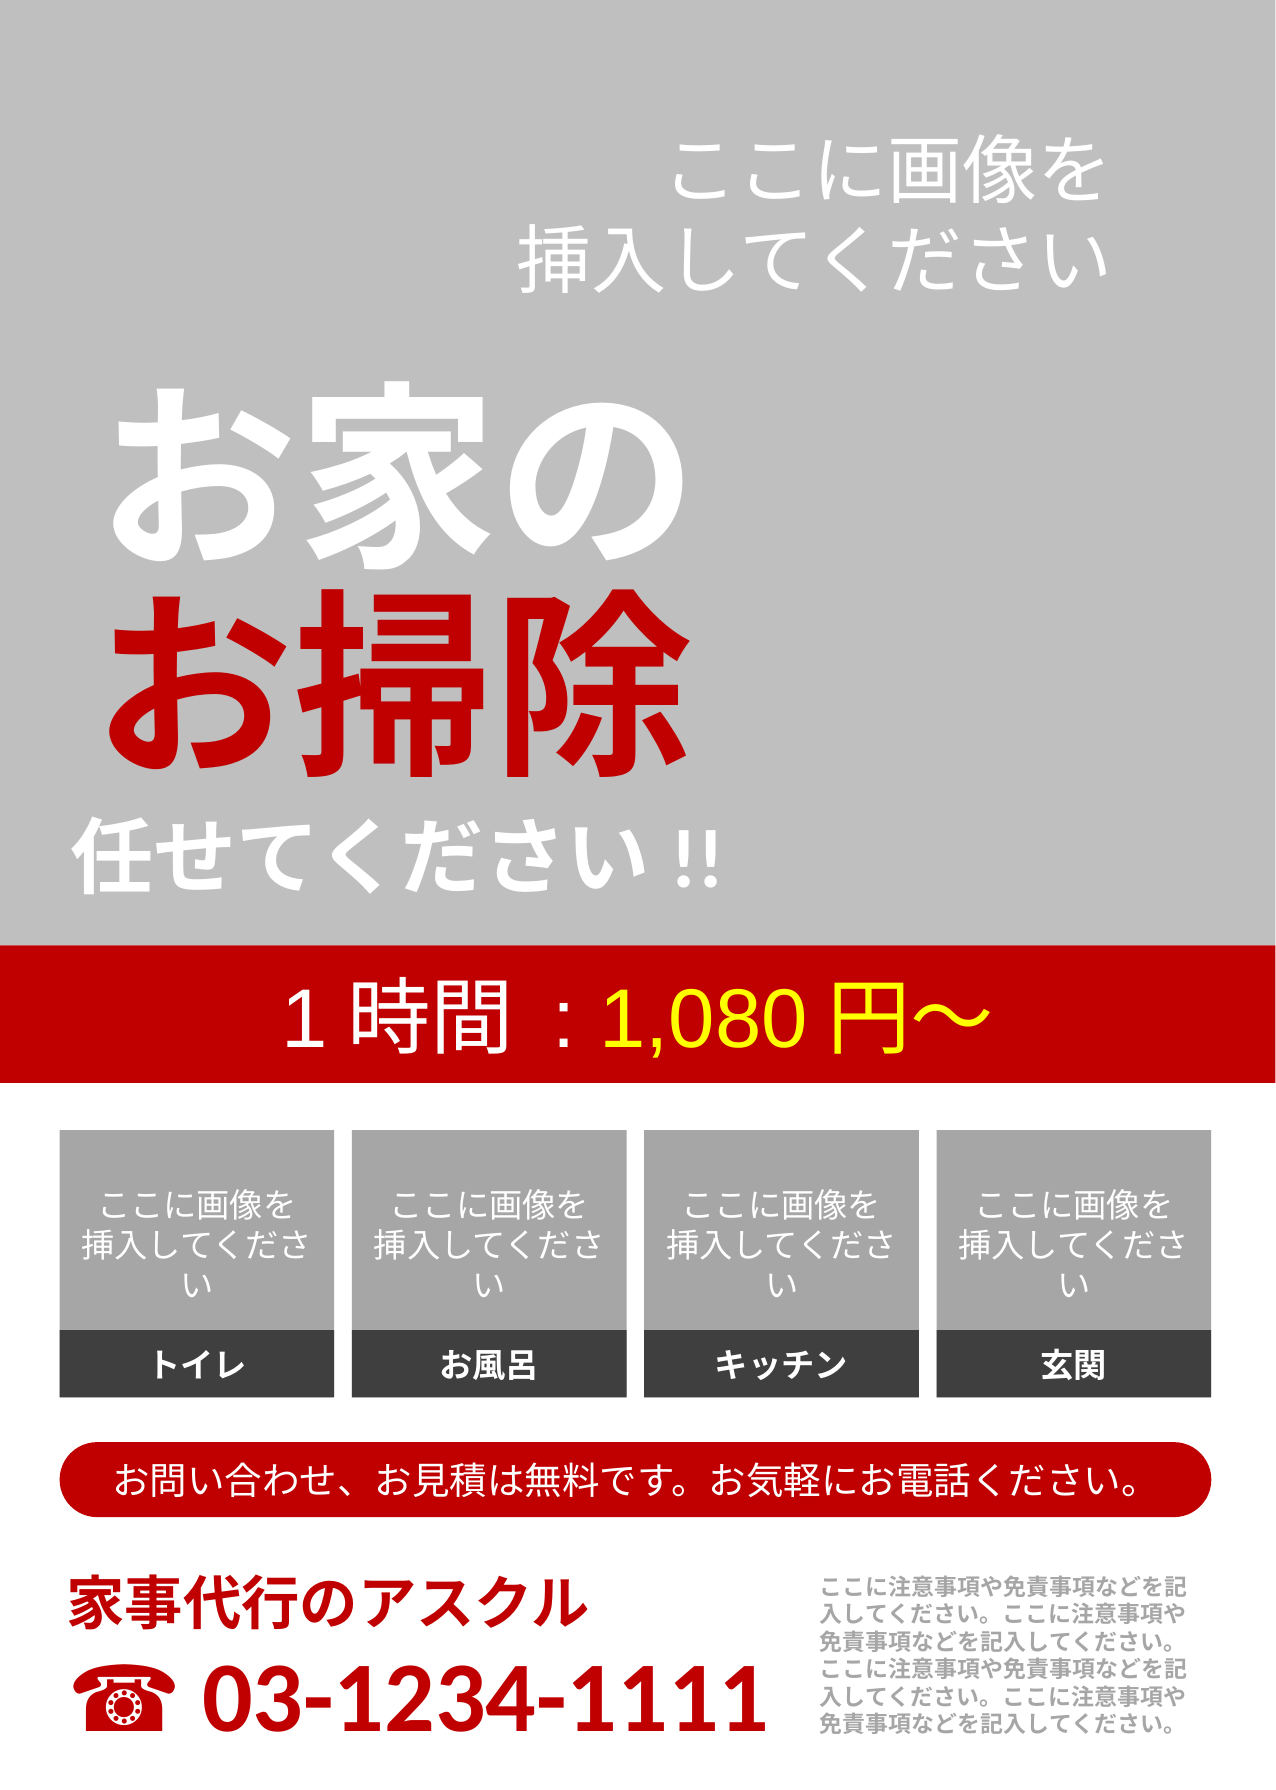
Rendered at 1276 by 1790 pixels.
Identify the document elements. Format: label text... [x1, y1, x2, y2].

text_box ここに画像を 挿入してください [643, 1129, 920, 1329]
text_box ここに注意事項や免責事項などを記入してください。ここに注意事項や免責事項などを記入してください。ここに注意事項や免責事項などを記入してください。ここに注意事項や免責事項などを記入してください。 [805, 1565, 1206, 1745]
text_box 1時間 : 1,080円〜 [0, 944, 1276, 1084]
text_box お家の [82, 344, 713, 599]
text_box ここに画像を 挿入してください [351, 1129, 628, 1329]
text_box 玄関 [936, 1329, 1212, 1399]
text_box [0, 0, 1276, 944]
text_box お問い合わせ、お見積は無料です。お気軽にお電話ください。 [58, 1441, 1213, 1519]
text_box ここに画像を 挿入してください [489, 114, 1127, 310]
text_box 家事代行のアスクル [52, 1558, 605, 1623]
text_box 任せてください!! [55, 796, 740, 912]
text_box キッチン [643, 1329, 920, 1399]
text_box お風呂 [351, 1329, 628, 1399]
text_box ここに画像を 挿入してください [58, 1129, 335, 1329]
text_box お掃除 [79, 552, 709, 796]
text_box ☎ 03-1234-1111 [52, 1623, 786, 1759]
text_box トイレ [58, 1329, 335, 1399]
text_box ここに画像を 挿入してください [936, 1129, 1212, 1329]
